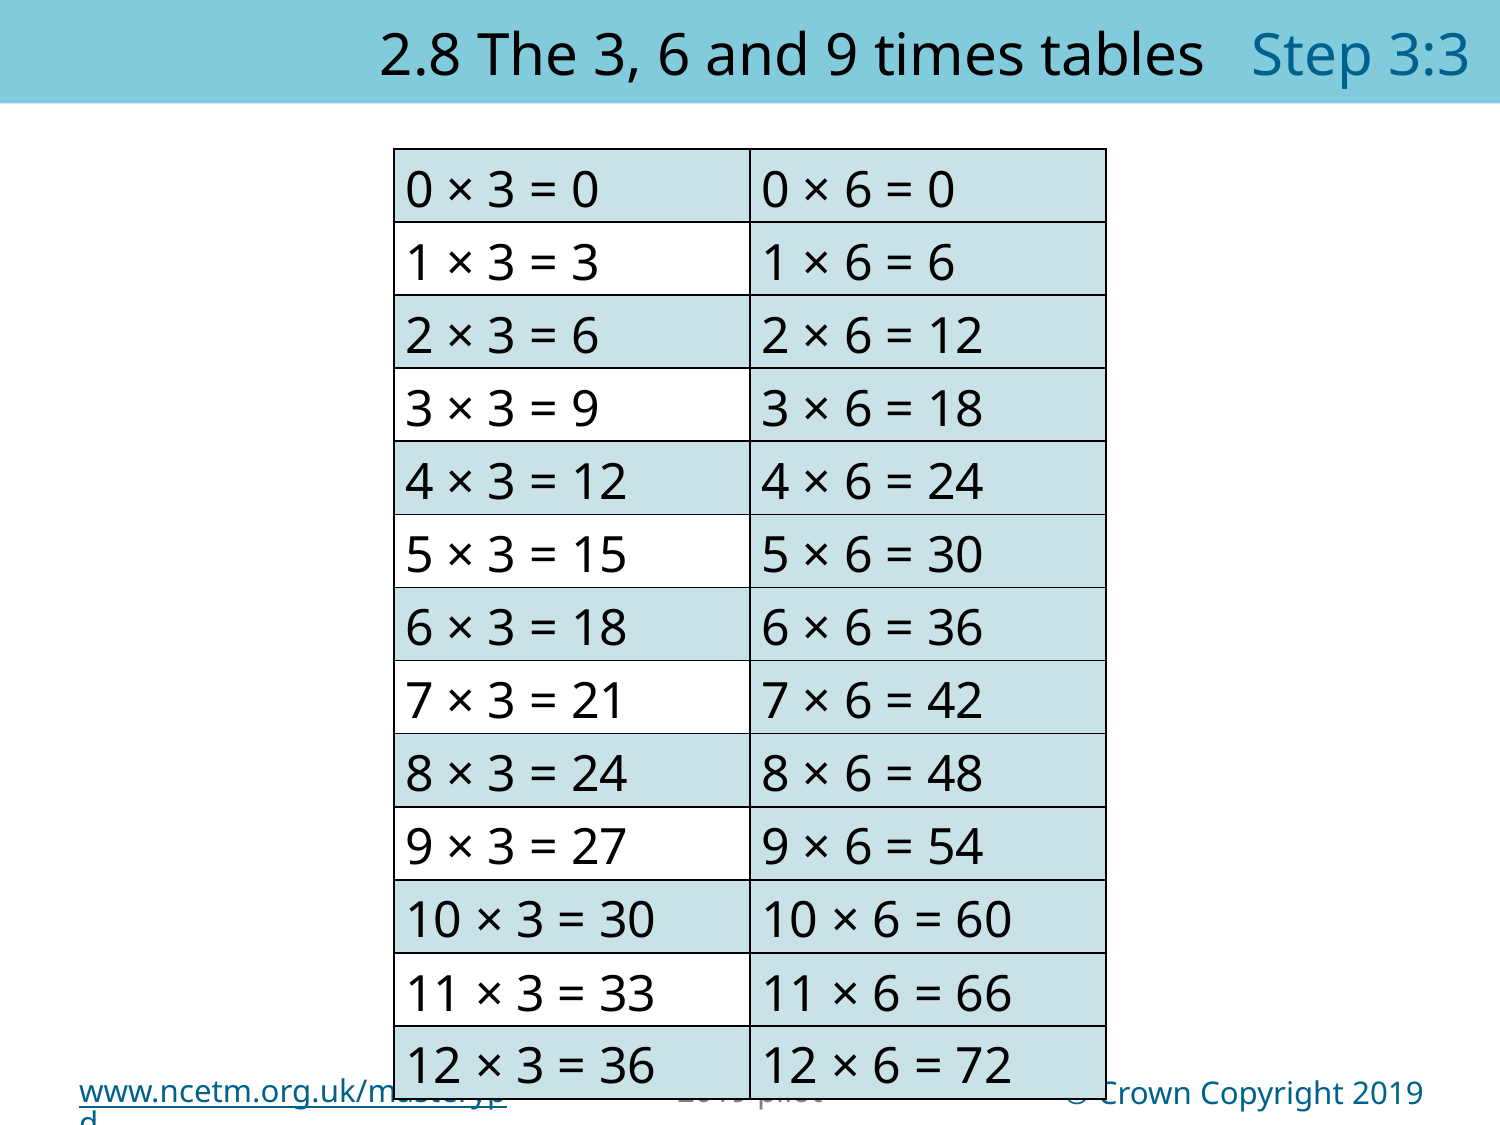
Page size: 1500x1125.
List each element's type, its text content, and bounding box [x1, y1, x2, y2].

table_cell 6 × 3 = 18 [395, 588, 749, 660]
table_cell 9 × 3 = 27 [395, 808, 749, 879]
table_cell 12 × 3 = 36 [395, 1027, 749, 1098]
table_cell 1 × 3 = 3 [395, 223, 749, 294]
table_cell 7 × 3 = 21 [395, 661, 749, 733]
table_cell 10 × 6 = 60 [751, 881, 1105, 952]
table_cell 6 × 6 = 36 [751, 588, 1105, 660]
table_cell 5 × 3 = 15 [395, 515, 749, 587]
table_cell 5 × 6 = 30 [751, 515, 1105, 587]
table_cell 7 × 6 = 42 [751, 661, 1105, 733]
table_cell 2 × 3 = 6 [395, 296, 749, 367]
table_cell 4 × 6 = 24 [751, 442, 1105, 514]
table_cell 11 × 3 = 33 [395, 954, 749, 1025]
table_cell 2 × 6 = 12 [751, 296, 1105, 367]
table_cell 4 × 3 = 12 [395, 442, 749, 514]
table_cell 9 × 6 = 54 [751, 808, 1105, 879]
table_cell 1 × 6 = 6 [751, 223, 1105, 294]
table_cell 8 × 3 = 24 [395, 734, 749, 806]
table_cell 3 × 3 = 9 [395, 369, 749, 440]
table_cell 12 × 6 = 72 [751, 1027, 1105, 1098]
list 2.8 The 3, 6 and 9 times tables Step 3:3 [0, 0, 1500, 104]
table_cell 10 × 3 = 30 [395, 881, 749, 952]
table_header 0 × 3 = 0 [395, 150, 749, 221]
table_cell 8 × 6 = 48 [751, 734, 1105, 806]
table_cell 3 × 6 = 18 [751, 369, 1105, 440]
table_header 0 × 6 = 0 [751, 150, 1105, 221]
table_cell 11 × 6 = 66 [751, 954, 1105, 1025]
